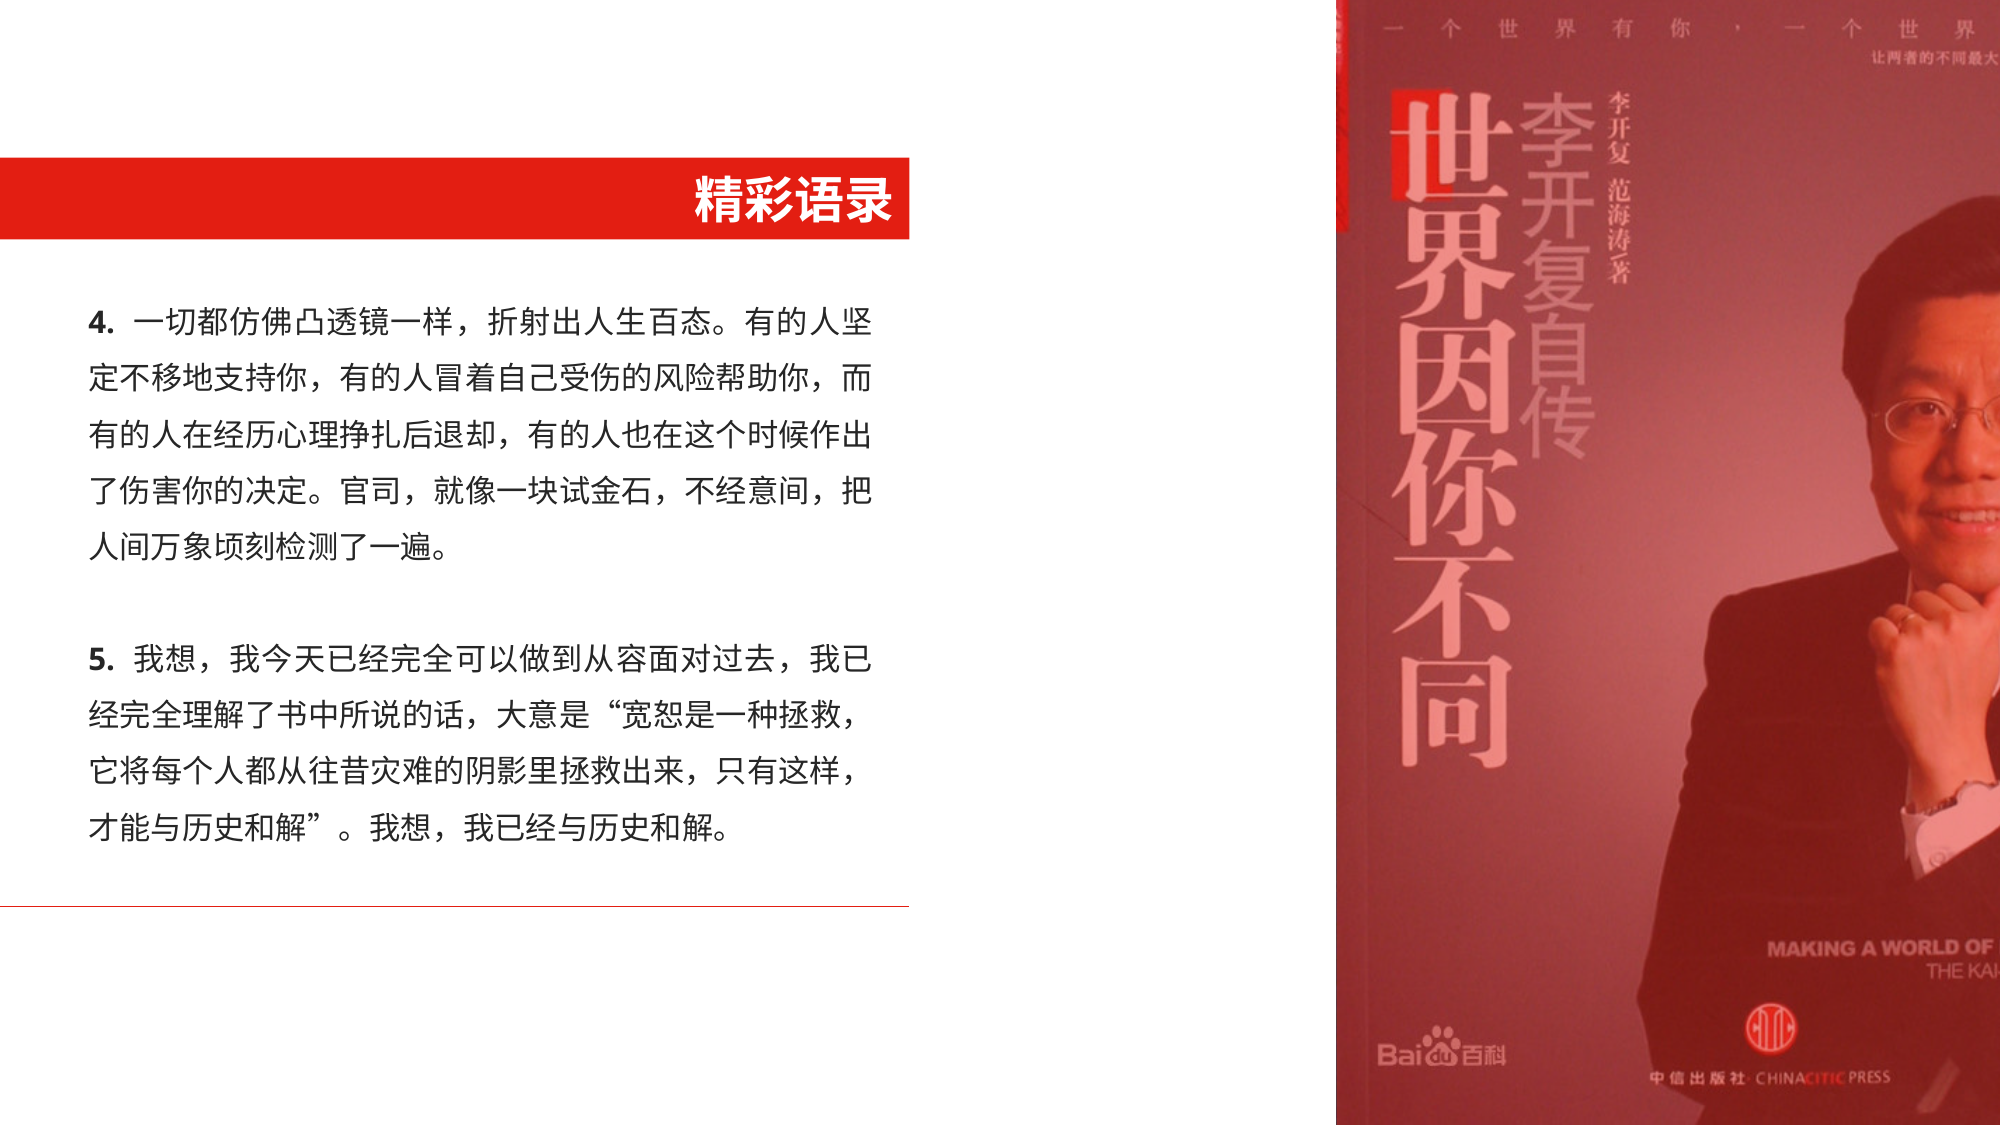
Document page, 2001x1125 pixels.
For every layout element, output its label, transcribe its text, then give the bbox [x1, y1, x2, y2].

text_box 精彩语录 [679, 160, 910, 236]
text_box [0, 157, 910, 240]
picture [1336, 0, 2000, 1125]
text_box 4. 一切都仿佛凸透镜一样，折射出人生百态。有的人坚定不移地支持你，有的人冒着自己受伤的风险帮助你，而有的人在经历心理挣扎后退却，有的人也在这个时候作出了伤害你的决定。官司，就像一块试金石，不经意间，把人间万象顷刻检测了一遍。 5. 我想，我今天已经完全可以做到从容面对过去，我已经完全理解了书中所说的话，大意是“宽恕是一种拯救，它将每个人都从往昔灾难的阴影里拯救出来，只有这样，才能与历史和解”。我想，我已经与历史和解。 [73, 276, 888, 853]
